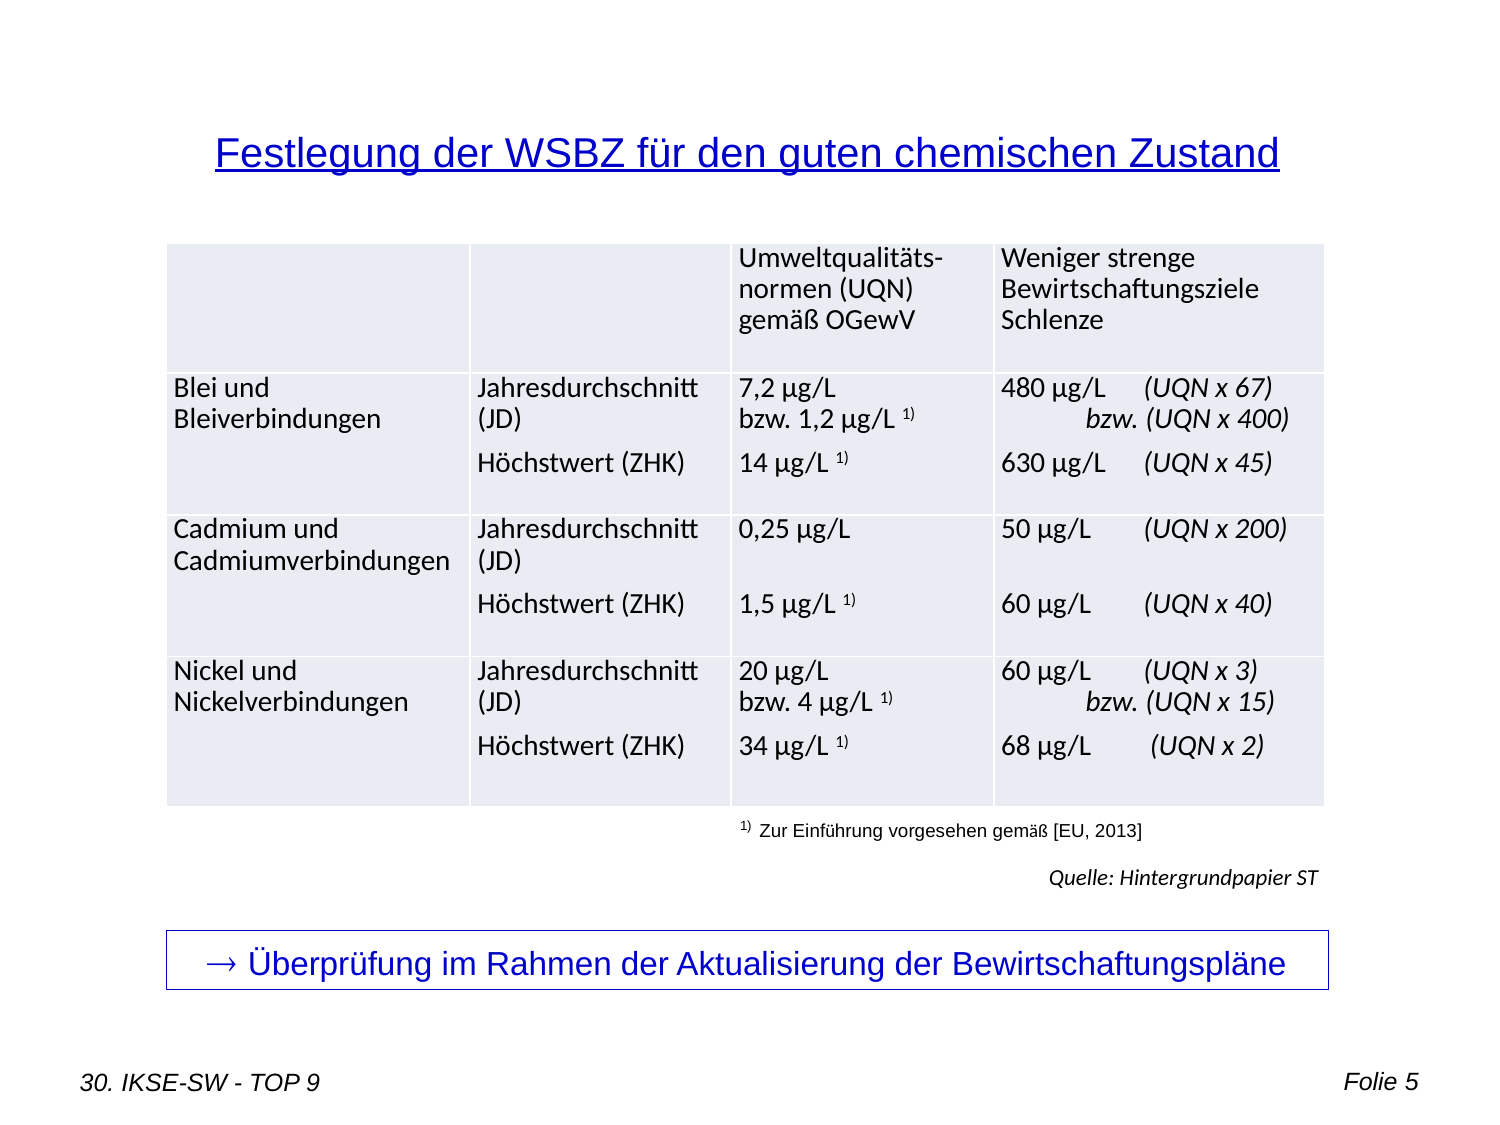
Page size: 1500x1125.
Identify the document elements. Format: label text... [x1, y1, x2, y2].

table_cell 50 µg/L (UQN x 200) 60 µg/L (UQN x 40) [995, 516, 1324, 656]
table_header [167, 244, 469, 372]
text_box 1) Zur Einführung vorgesehen gemäß [EU, 2013] [592, 808, 1179, 850]
table_cell 20 µg/L bzw. 4 µg/L 1) 34 µg/L 1) [732, 657, 993, 806]
table_cell 0,25 µg/L 1,5 µg/L 1) [732, 516, 993, 656]
table_cell Jahresdurchschnitt (JD) Höchstwert (ZHK) [471, 516, 730, 656]
table_cell 60 µg/L (UQN x 3) bzw. (UQN x 15) 68 µg/L (UQN x 2) [995, 657, 1324, 806]
table_header Umweltqualitäts-normen (UQN) gemäß OGewV [732, 244, 993, 372]
table_header [471, 244, 730, 372]
text_box  Überprüfung im Rahmen der Aktualisierung der Bewirtschaftungspläne [166, 930, 1329, 990]
text_box Folie 5 [1328, 1058, 1496, 1125]
table_cell 7,2 µg/L bzw. 1,2 µg/L 1) 14 µg/L 1) [732, 374, 993, 514]
table_cell Cadmium und Cadmiumverbindungen [167, 516, 469, 656]
text_box Festlegung der WSBZ für den guten chemischen Zustand [166, 118, 1329, 183]
text_box Quelle: Hintergrundpapier ST [1034, 855, 1366, 898]
table_cell Jahresdurchschnitt (JD) Höchstwert (ZHK) [471, 374, 730, 514]
text_box 30. IKSE-SW - TOP 9 [64, 1058, 443, 1104]
table_cell 480 µg/L (UQN x 67) bzw. (UQN x 400) 630 µg/L (UQN x 45) [995, 374, 1324, 514]
table_cell Nickel und Nickelverbindungen [167, 657, 469, 806]
table_cell Blei und Bleiverbindungen [167, 374, 469, 514]
table_header Weniger strenge Bewirtschaftungsziele Schlenze [995, 244, 1324, 372]
table_cell Jahresdurchschnitt (JD) Höchstwert (ZHK) [471, 657, 730, 806]
